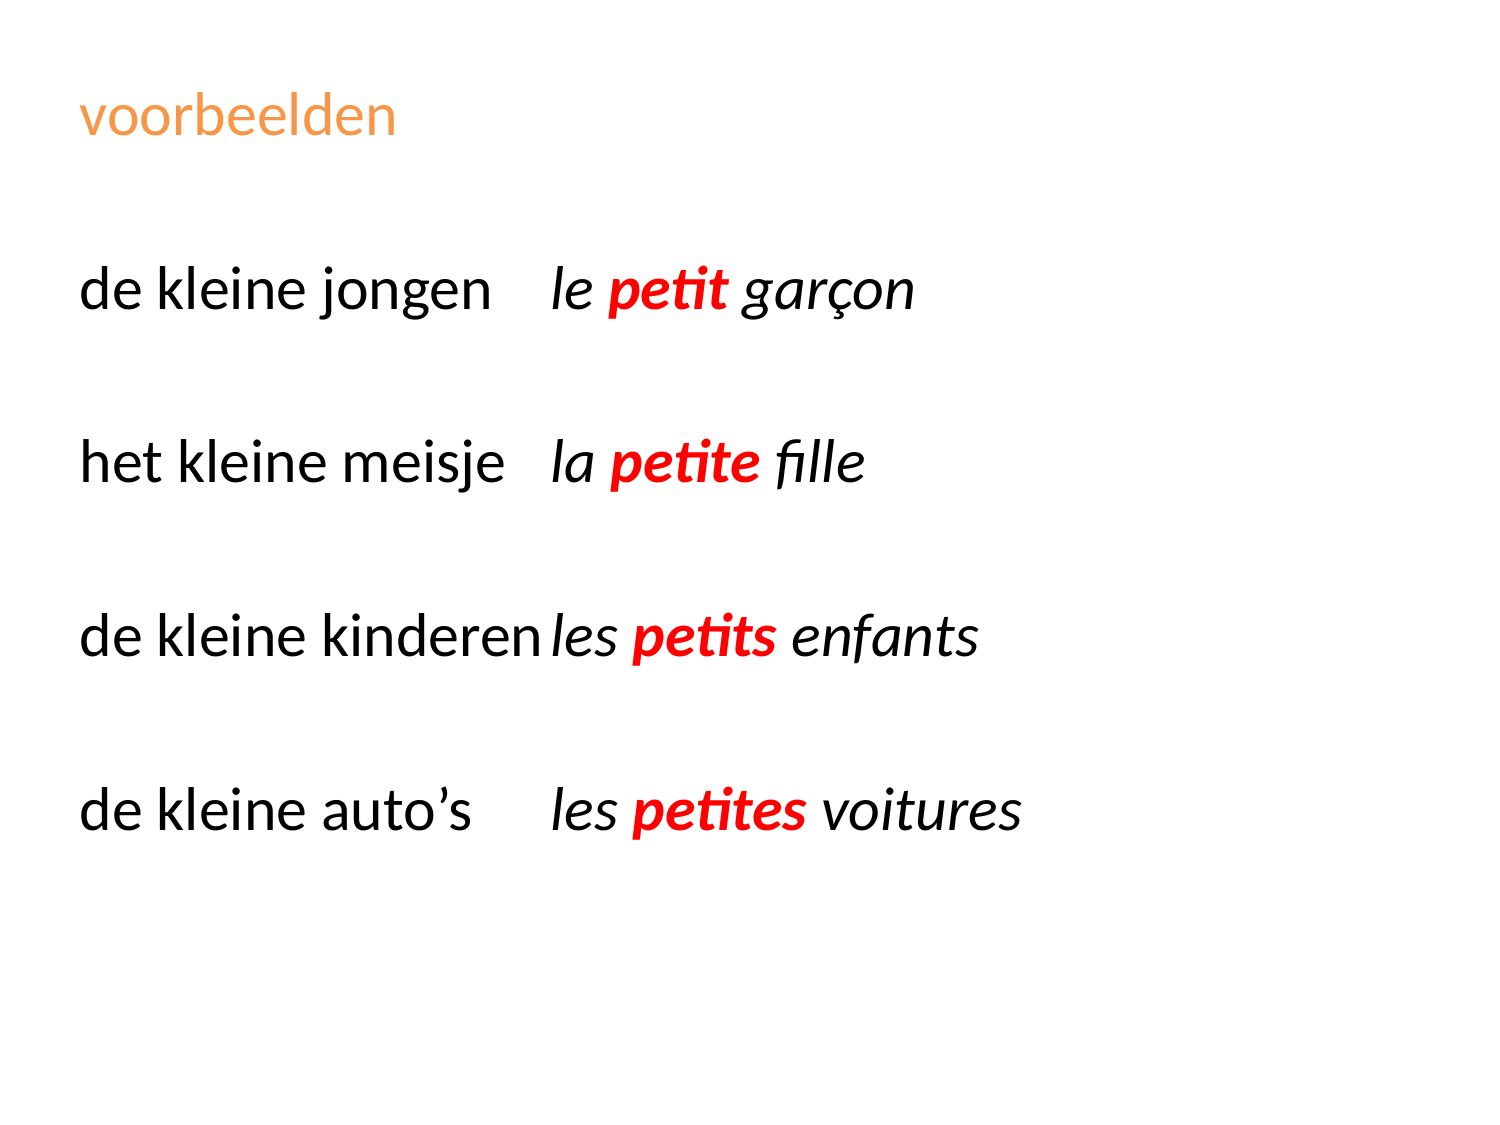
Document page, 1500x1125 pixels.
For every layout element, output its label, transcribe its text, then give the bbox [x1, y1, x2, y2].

text_box voorbeelden de kleine jongen le petit garçon het kleine meisje la petite fille de kleine kinderen les petits enfants de kleine auto’s les petites voitures [64, 66, 1388, 1024]
